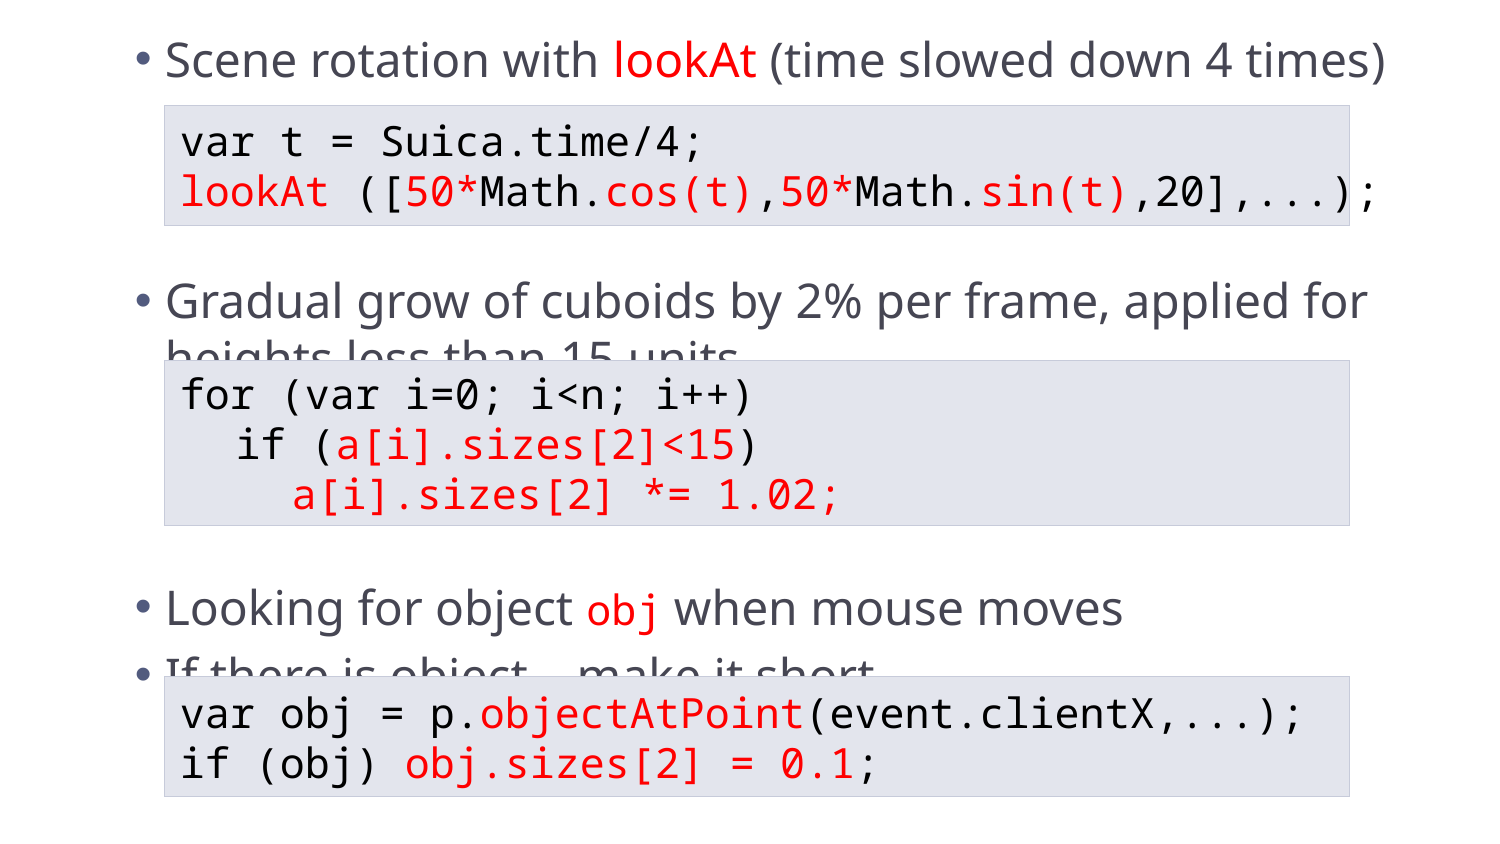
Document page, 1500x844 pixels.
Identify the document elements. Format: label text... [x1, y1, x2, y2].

list Scene rotation with lookAt (time slowed down 4 times) Gradual grow of cuboids by 2% per frame, applied for heights less than 15 units Looking for object obj when mouse moves If there is object – make it short [75, 21, 1475, 835]
text_box var obj = p.objectAtPoint(event.clientX,...); if (obj) obj.sizes[2] = 0.1; [164, 676, 1350, 797]
text_box var t = Suica.time/4; lookAt ([50*Math.cos(t),50*Math.sin(t),20],...); [164, 105, 1350, 226]
text_box for (var i=0; i<n; i++) if (a[i].sizes[2]<15) a[i].sizes[2] *= 1.02; [164, 360, 1350, 526]
